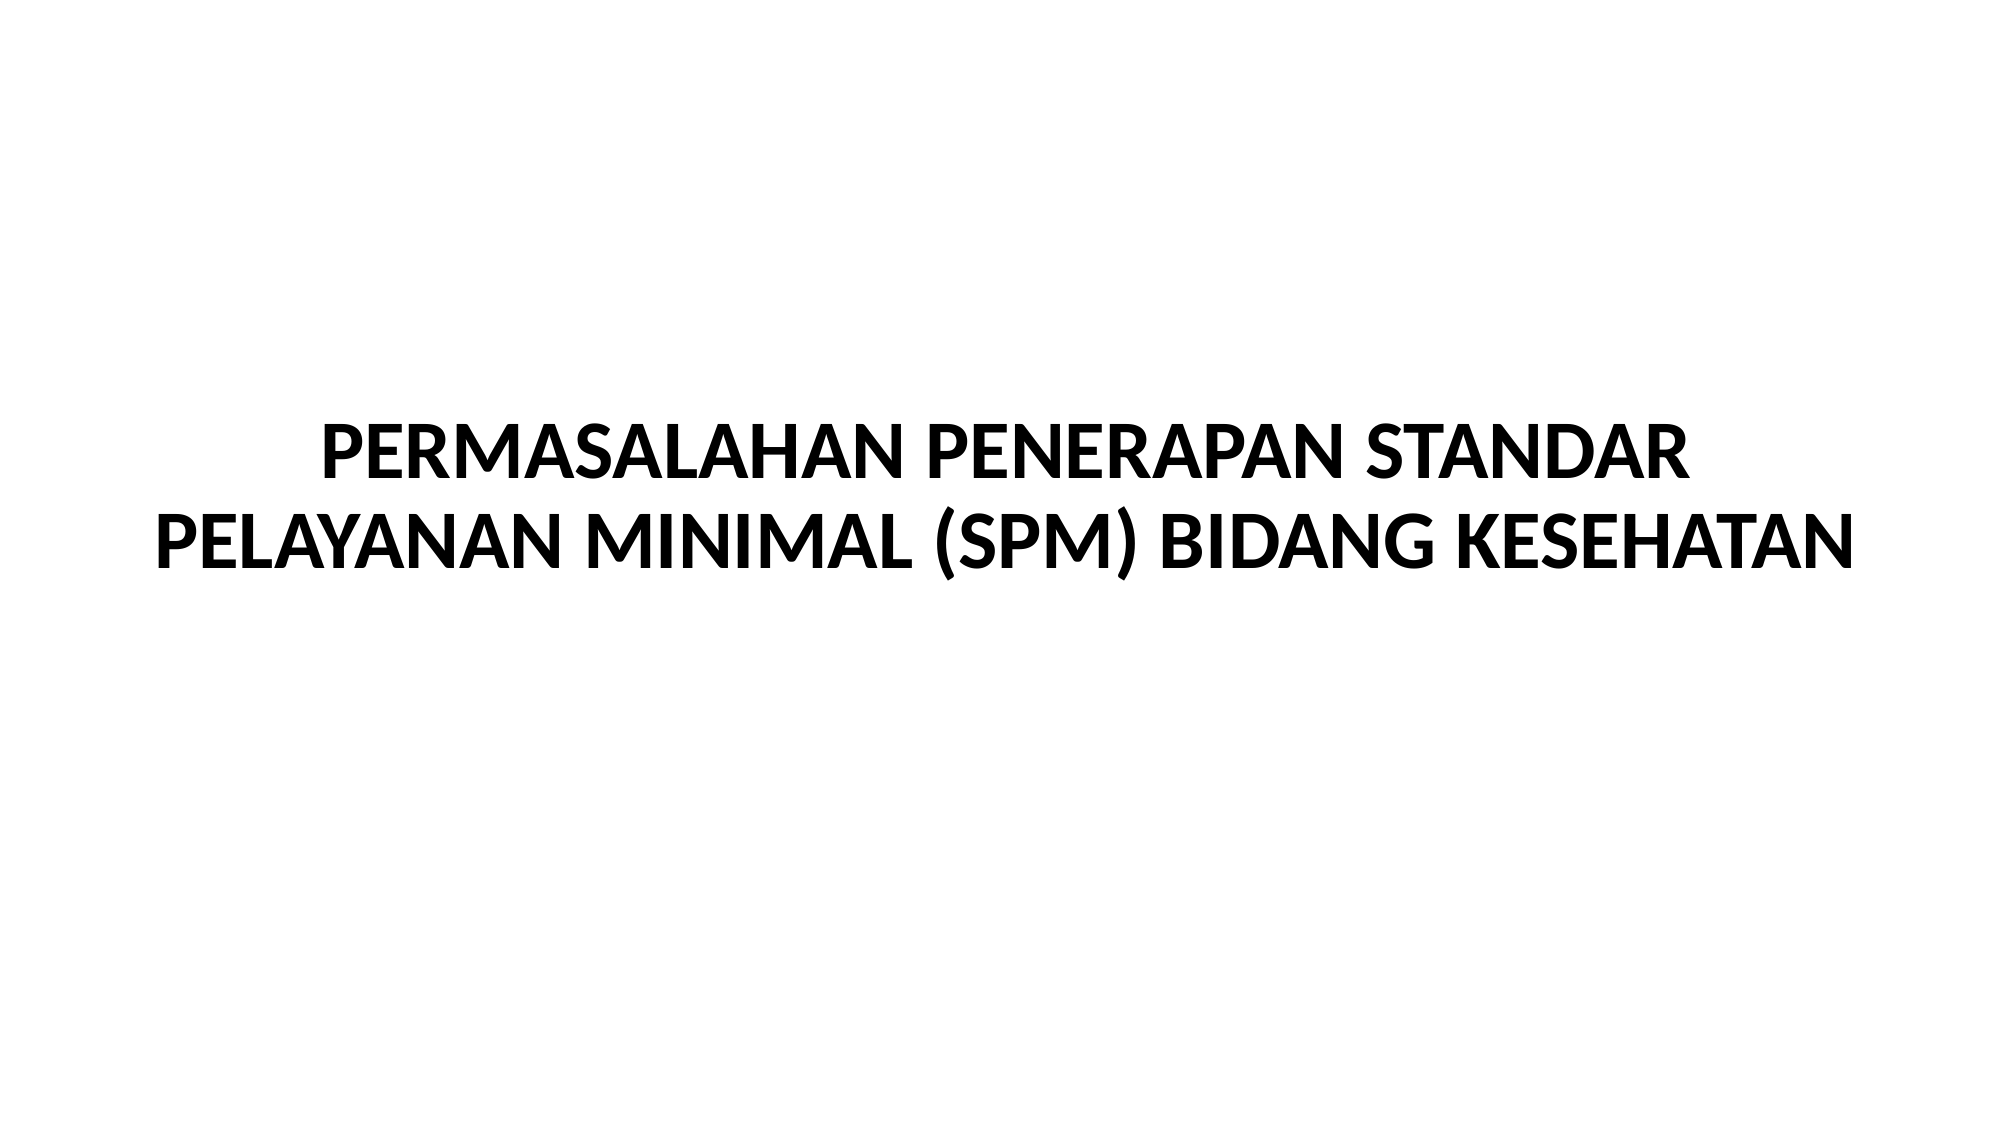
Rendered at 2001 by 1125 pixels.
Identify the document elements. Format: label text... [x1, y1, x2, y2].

list PERMASALAHAN PENERAPAN STANDAR PELAYANAN MINIMAL (SPM) BIDANG KESEHATAN [112, 399, 1900, 634]
